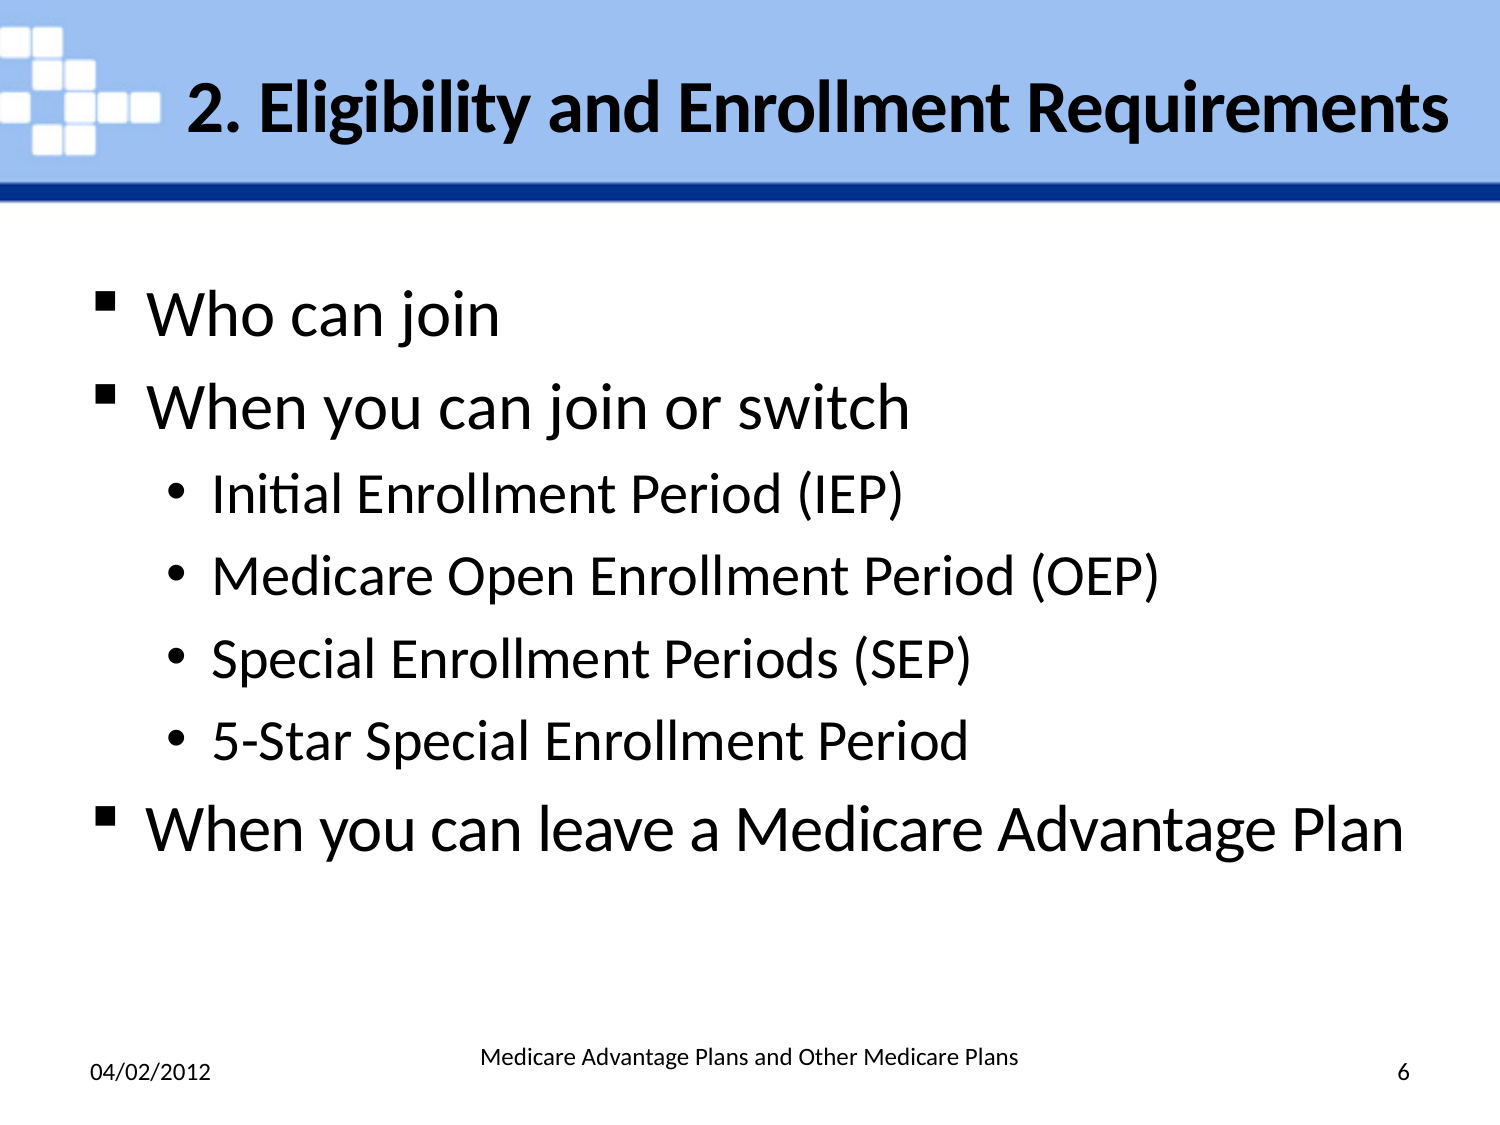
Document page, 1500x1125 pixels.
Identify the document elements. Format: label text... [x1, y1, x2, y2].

picture [0, 0, 1500, 1125]
footer Medicare Advantage Plans and Other Medicare Plans [450, 1040, 1050, 1100]
list Who can join When you can join or switch Initial Enrollment Period (IEP) Medicare Open Enrollment Period (OEP) Special Enrollment Periods (SEP) 5-Star Special Enrollment Period When you can leave a Medicare Advantage Plan [74, 262, 1426, 1006]
slide_number 6 [1074, 1040, 1425, 1100]
title 2. Eligibility and Enrollment Requirements [137, 12, 1500, 193]
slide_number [75, 1040, 425, 1100]
